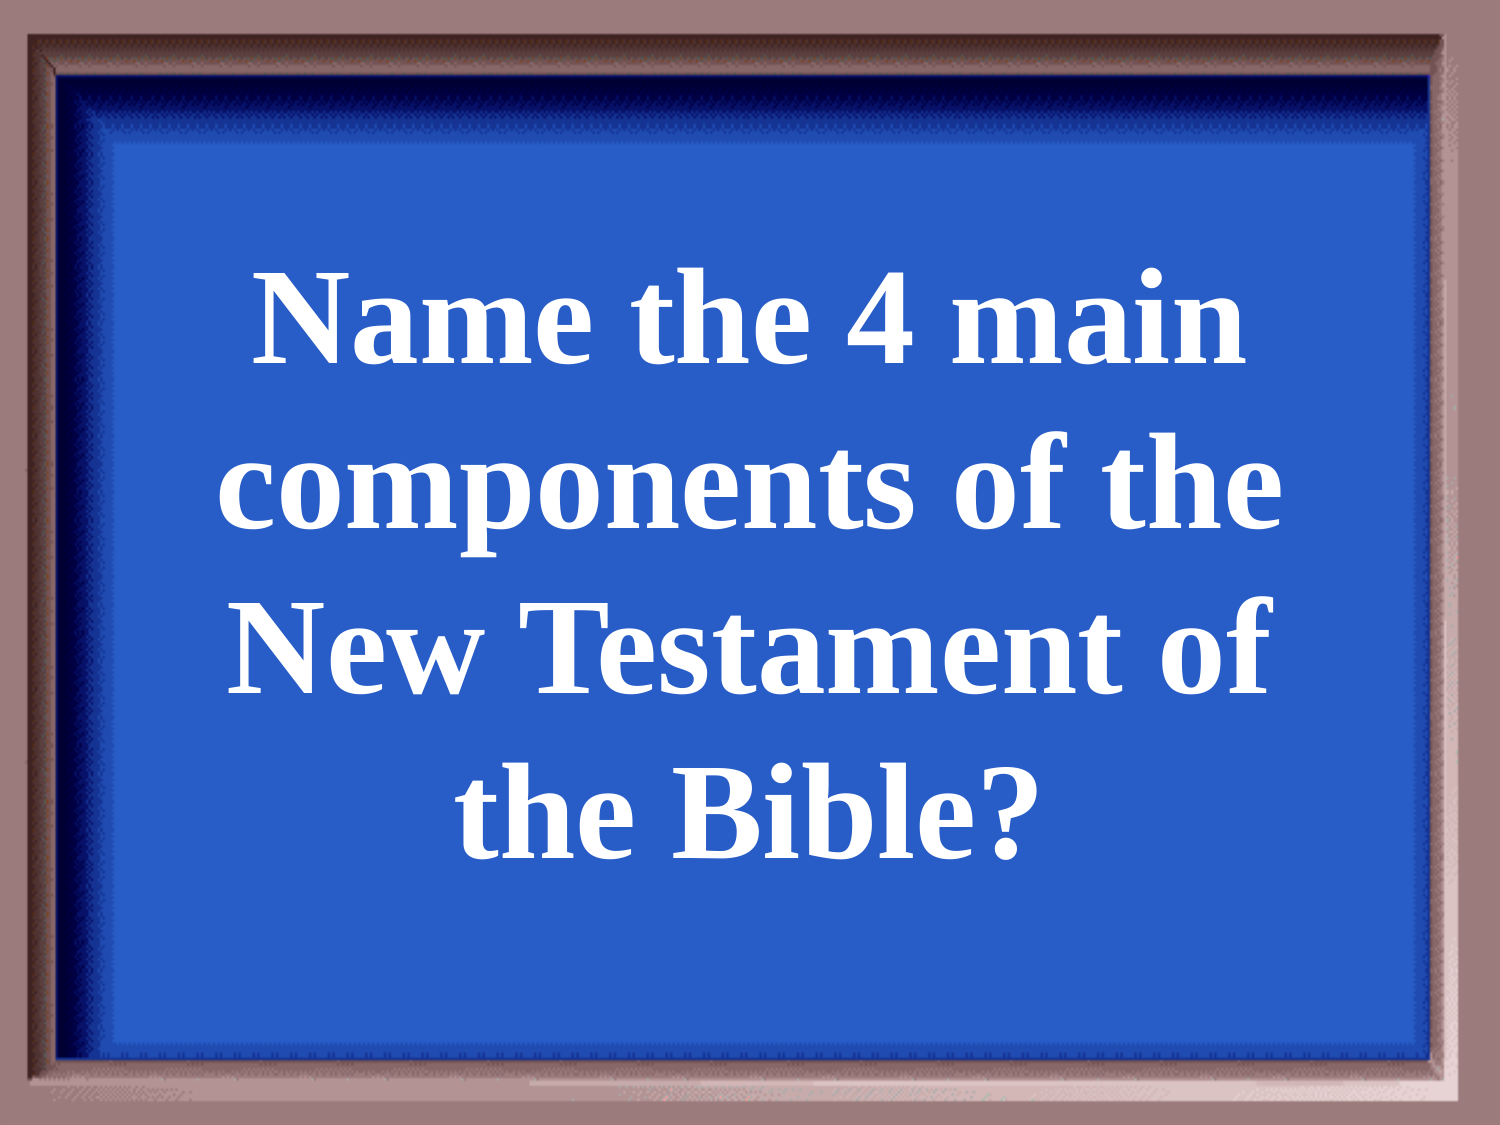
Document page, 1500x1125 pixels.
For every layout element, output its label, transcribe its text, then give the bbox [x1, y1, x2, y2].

title Name the 4 main components of the New Testament of the Bible? [112, 462, 1388, 650]
picture [0, 0, 1500, 1125]
